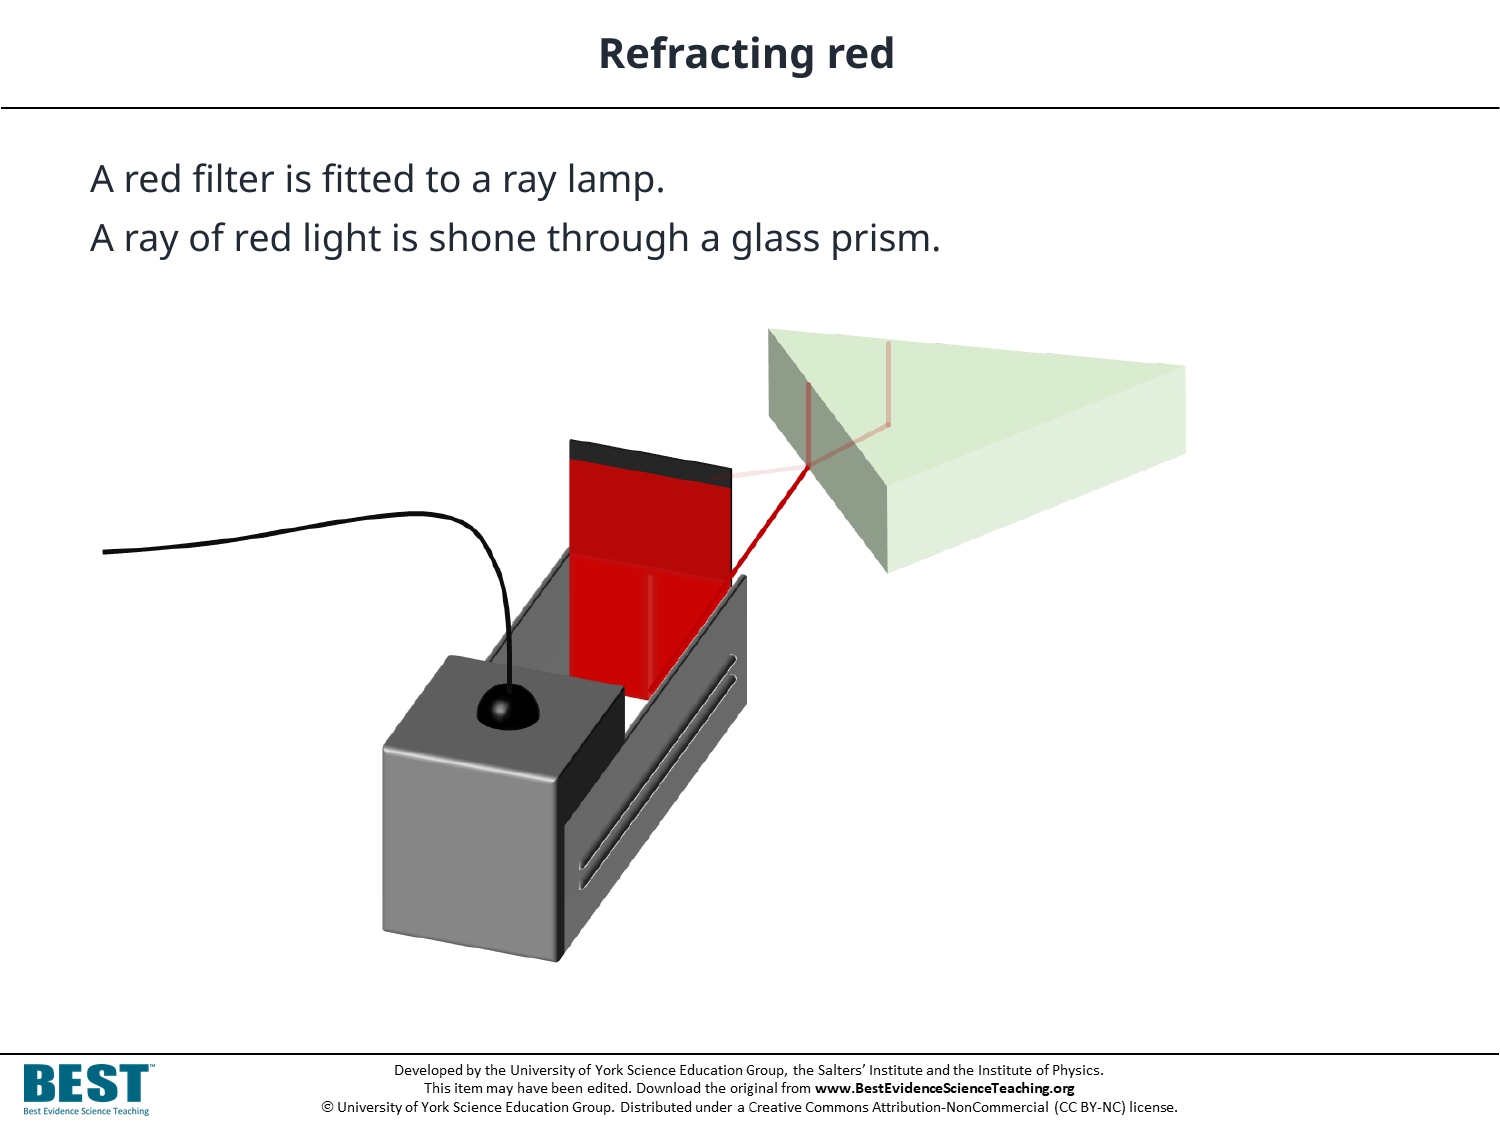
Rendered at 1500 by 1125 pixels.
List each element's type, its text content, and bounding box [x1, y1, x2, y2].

text_box Refracting red [23, 4, 1471, 99]
picture [0, 107, 1500, 1125]
